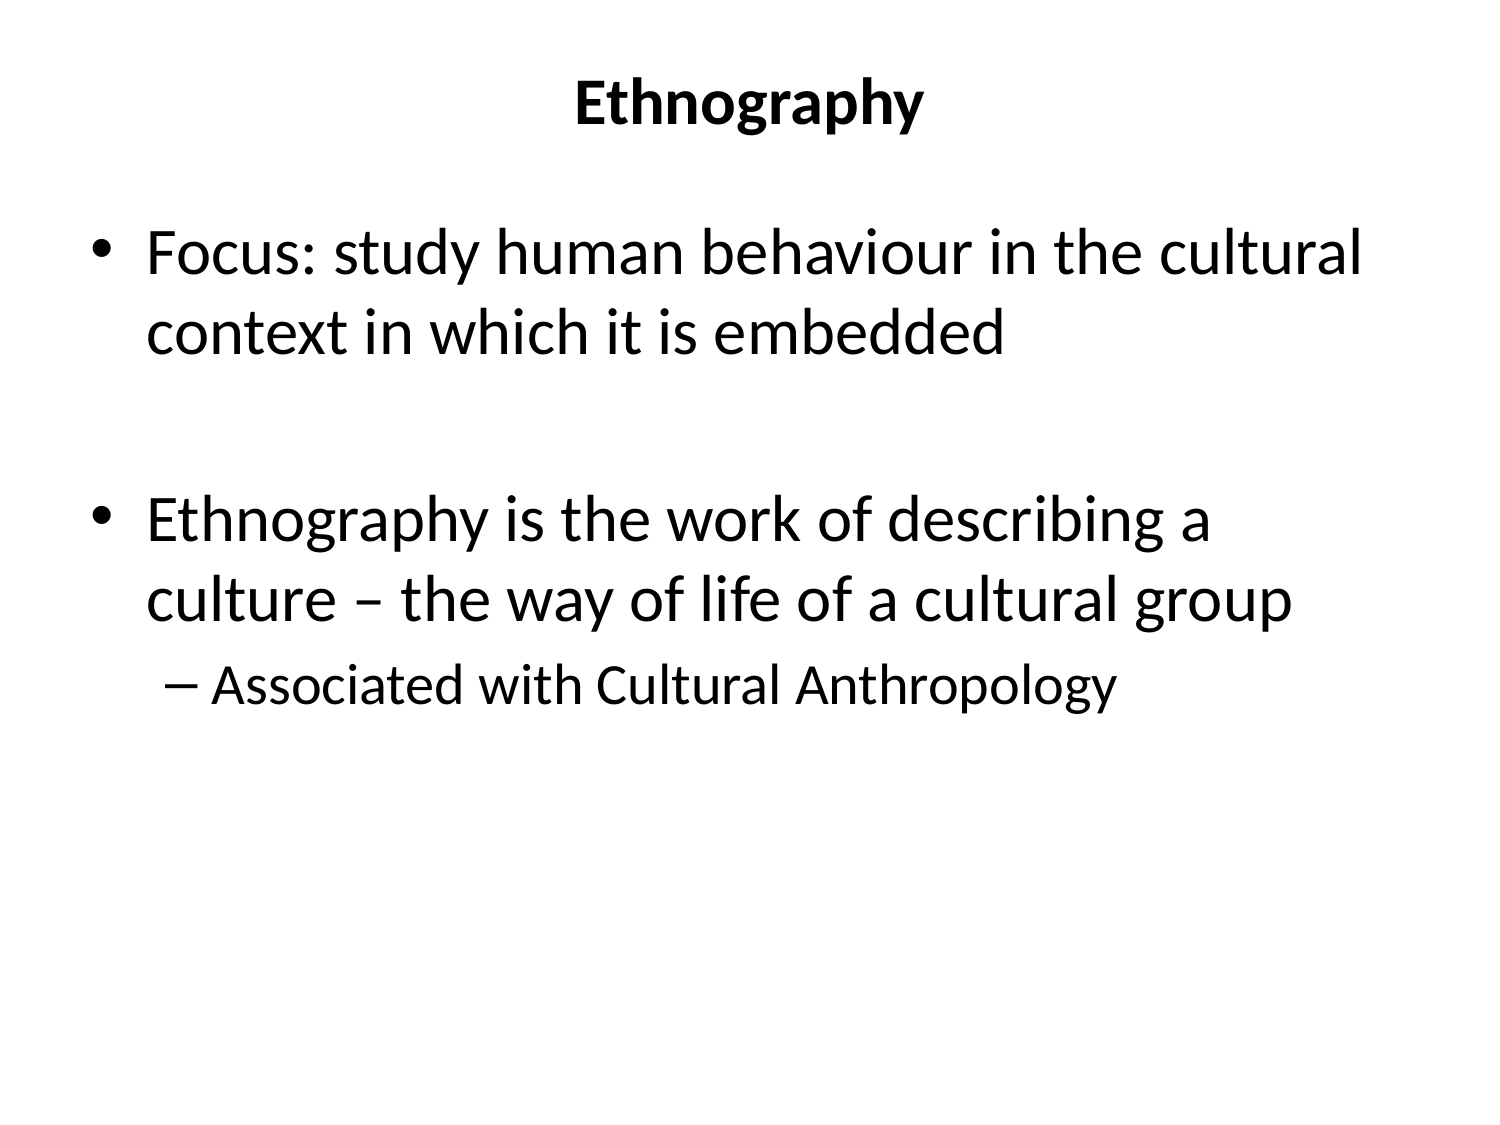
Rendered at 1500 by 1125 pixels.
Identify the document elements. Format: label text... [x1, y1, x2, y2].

list Focus: study human behaviour in the cultural context in which it is embedded Ethnography is the work of describing a culture – the way of life of a cultural group Associated with Cultural Anthropology [75, 200, 1425, 1005]
title Ethnography [75, 45, 1425, 150]
